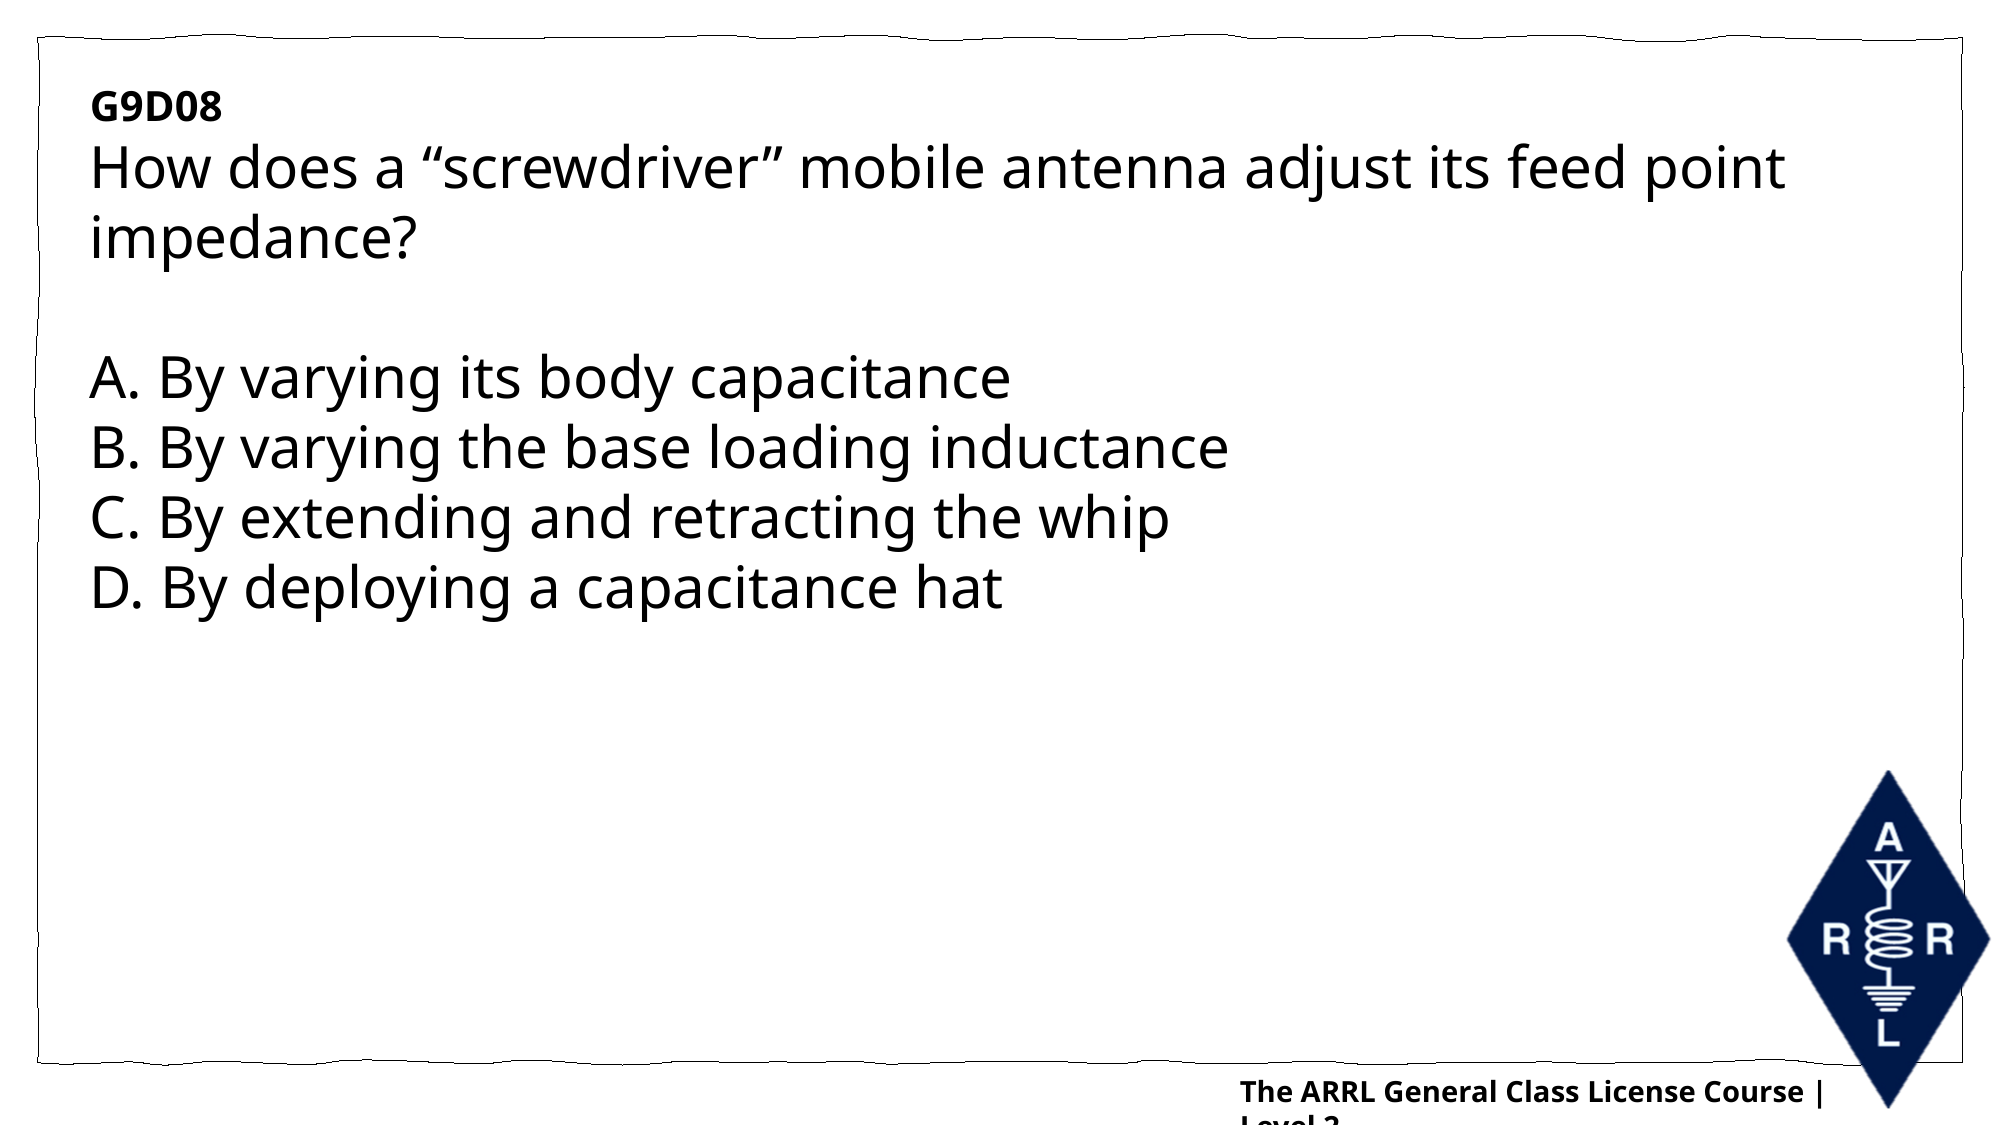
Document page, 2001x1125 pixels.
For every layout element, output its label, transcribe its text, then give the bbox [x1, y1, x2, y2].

text_box G9D08 How does a “screwdriver” mobile antenna adjust its feed point impedance? A. By varying its body capacitance B. By varying the base loading inductance C. By extending and retracting the whip D. By deploying a capacitance hat [75, 72, 1850, 628]
picture [1773, 752, 1999, 1125]
